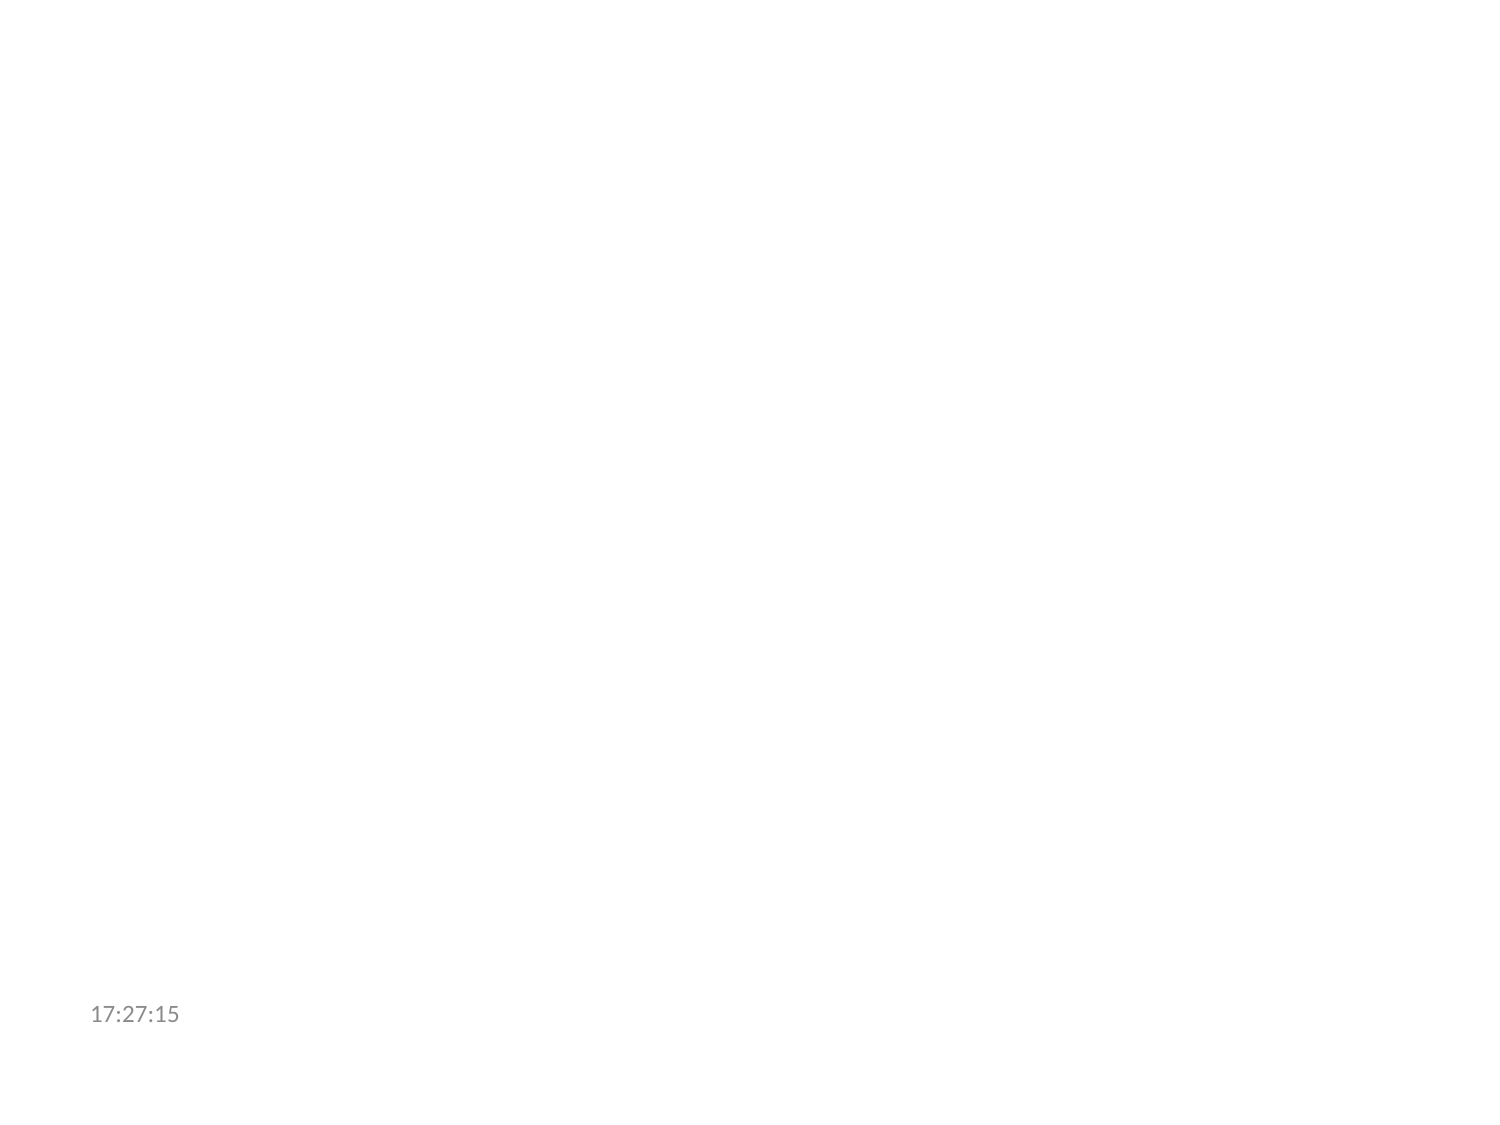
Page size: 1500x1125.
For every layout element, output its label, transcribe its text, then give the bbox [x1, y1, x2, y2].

text_box 15:35:09 [75, 982, 425, 1043]
